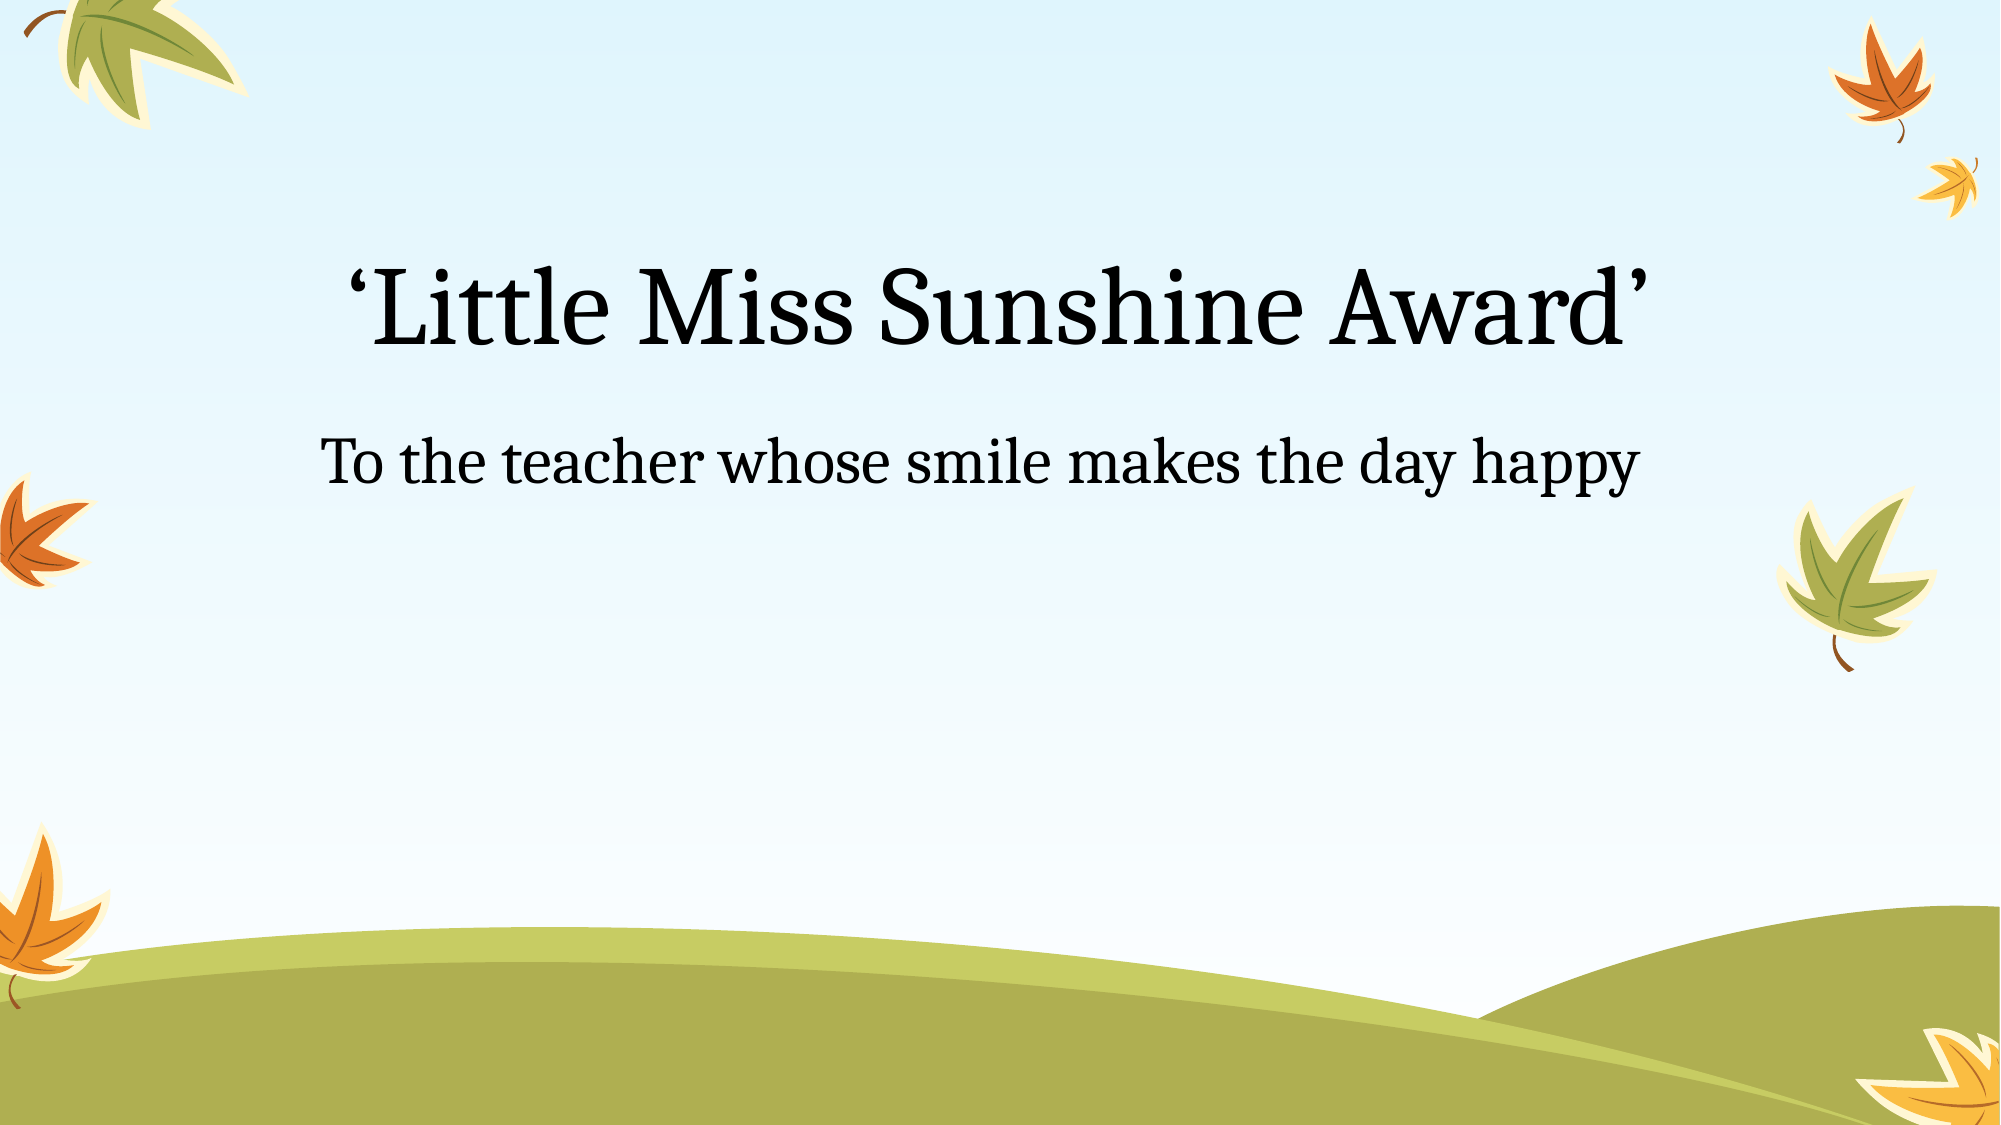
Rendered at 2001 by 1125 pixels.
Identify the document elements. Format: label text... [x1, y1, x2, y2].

text_box To the teacher whose smile makes the day happy [305, 409, 1785, 505]
title ‘Little Miss Sunshine Award’ [249, 173, 1749, 377]
